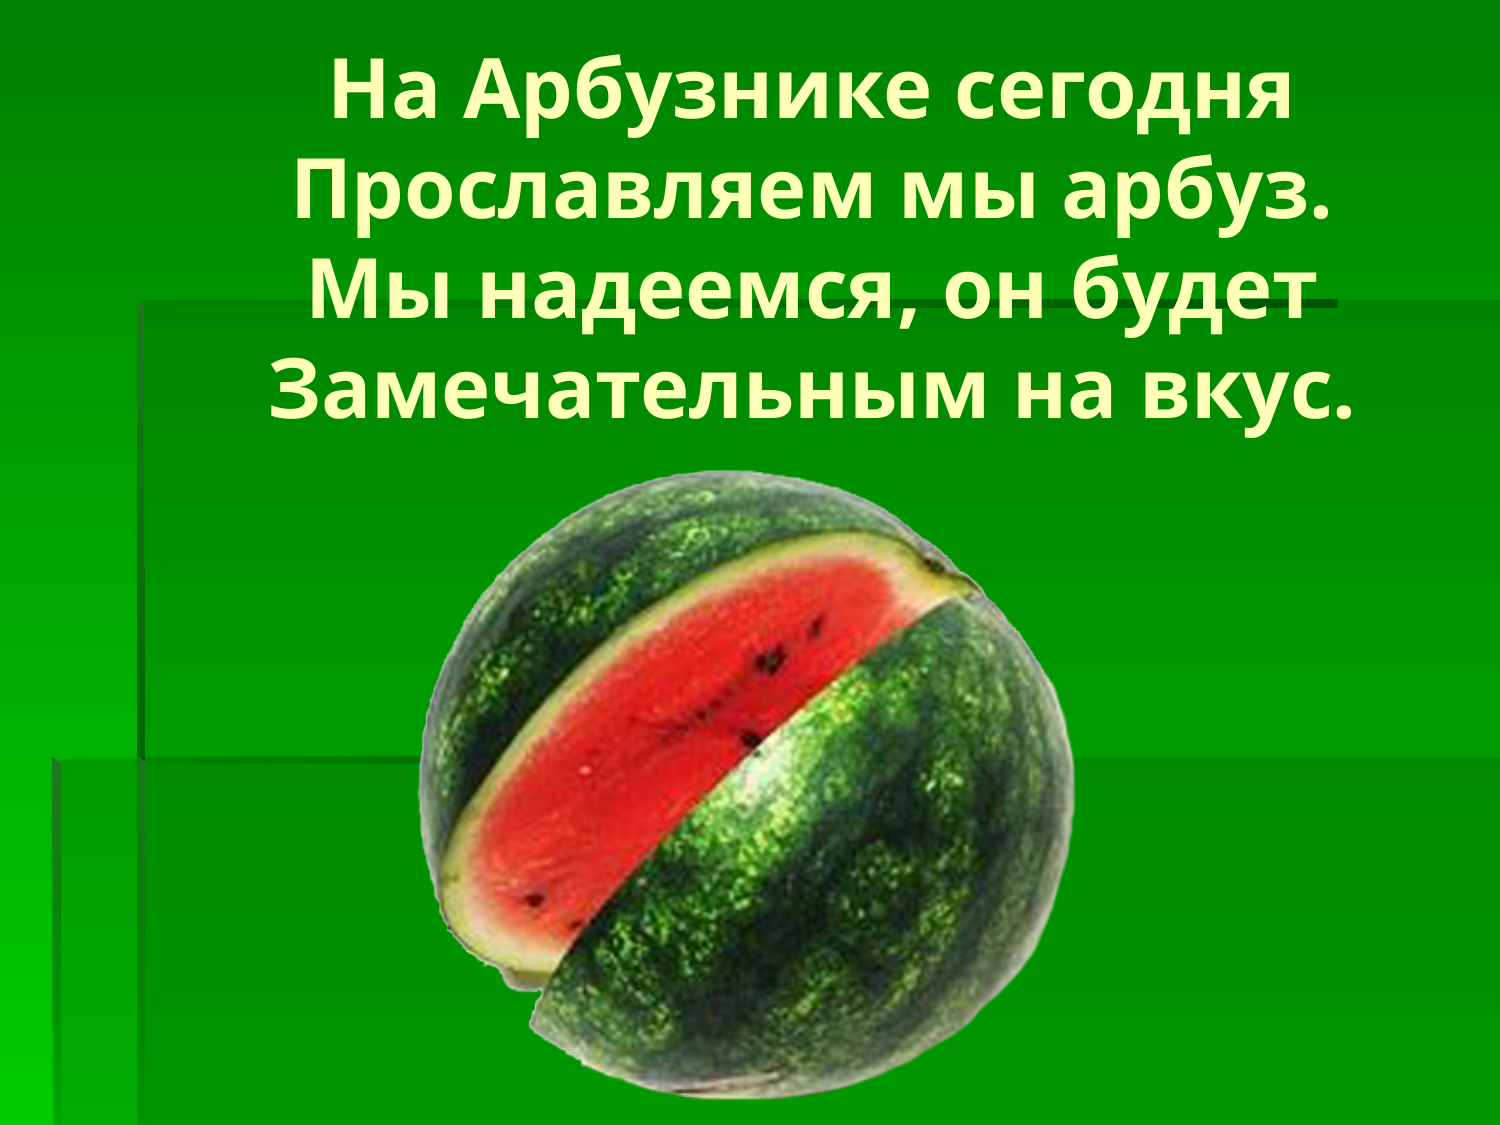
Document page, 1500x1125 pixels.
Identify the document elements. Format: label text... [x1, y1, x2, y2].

picture [386, 409, 1149, 1125]
title На Арбузнике сегодня Прославляем мы арбуз. Мы надеемся, он будет Замечательным на вкус. [124, 128, 1500, 342]
